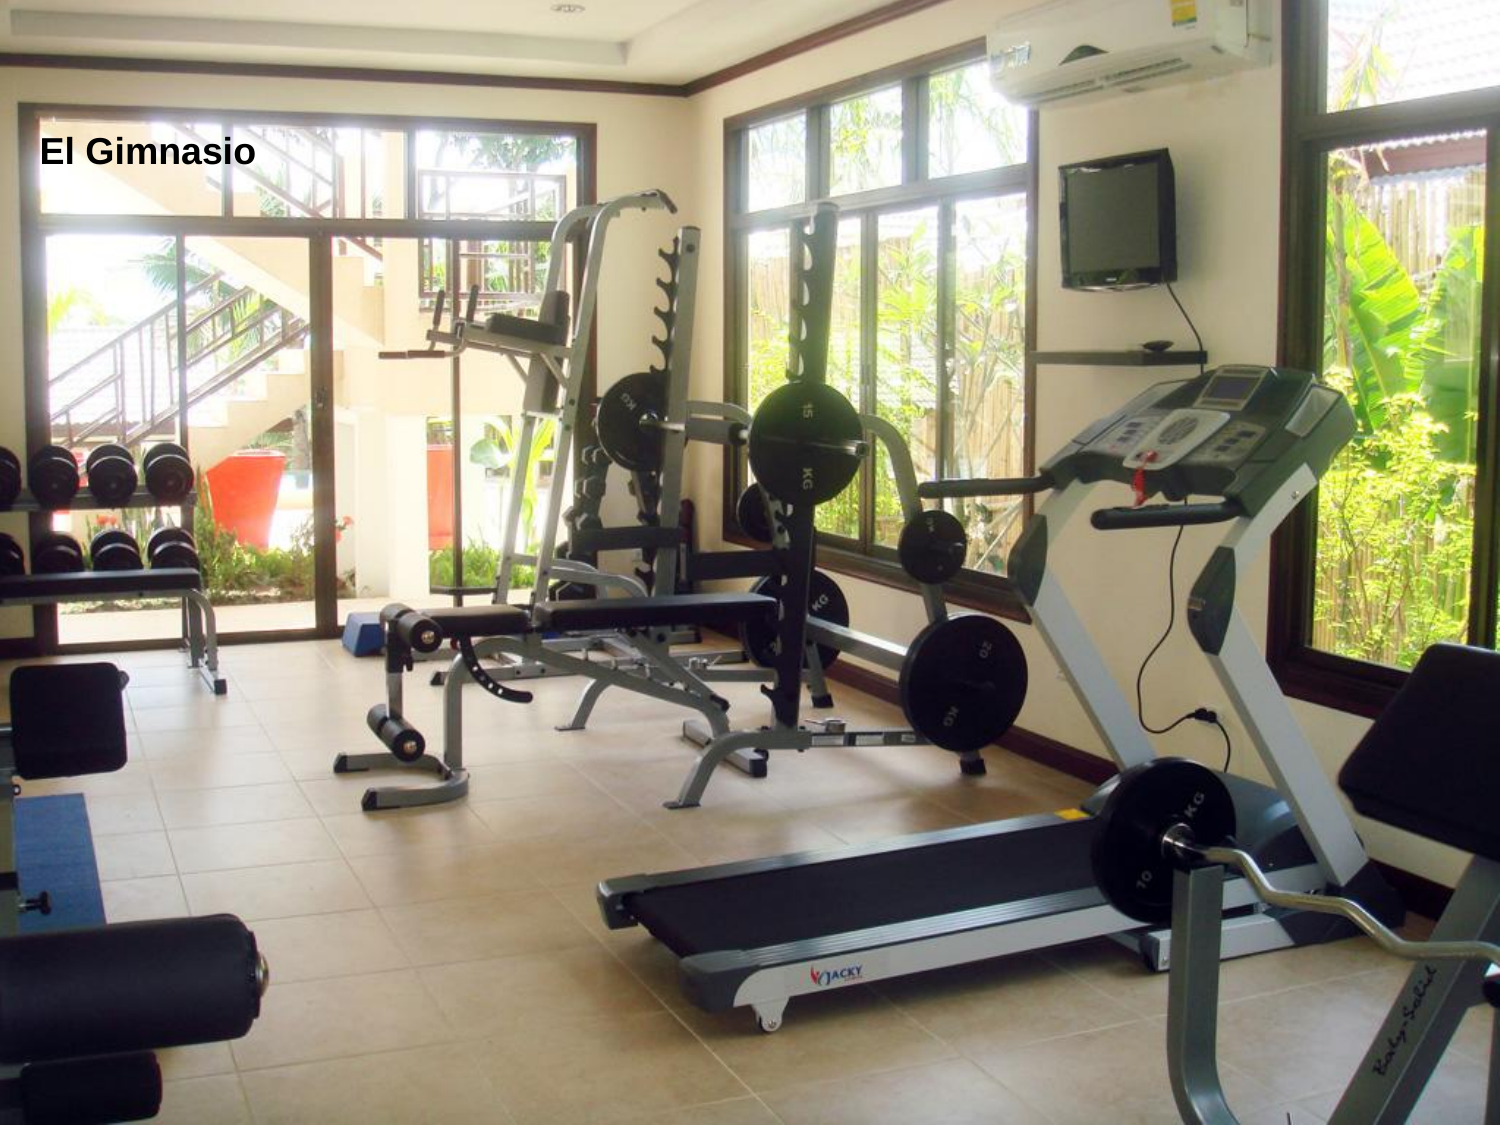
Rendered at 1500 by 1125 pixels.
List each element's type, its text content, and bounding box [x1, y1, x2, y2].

text_box [0, 0, 1500, 1125]
text_box El Gimnasio [22, 92, 649, 238]
